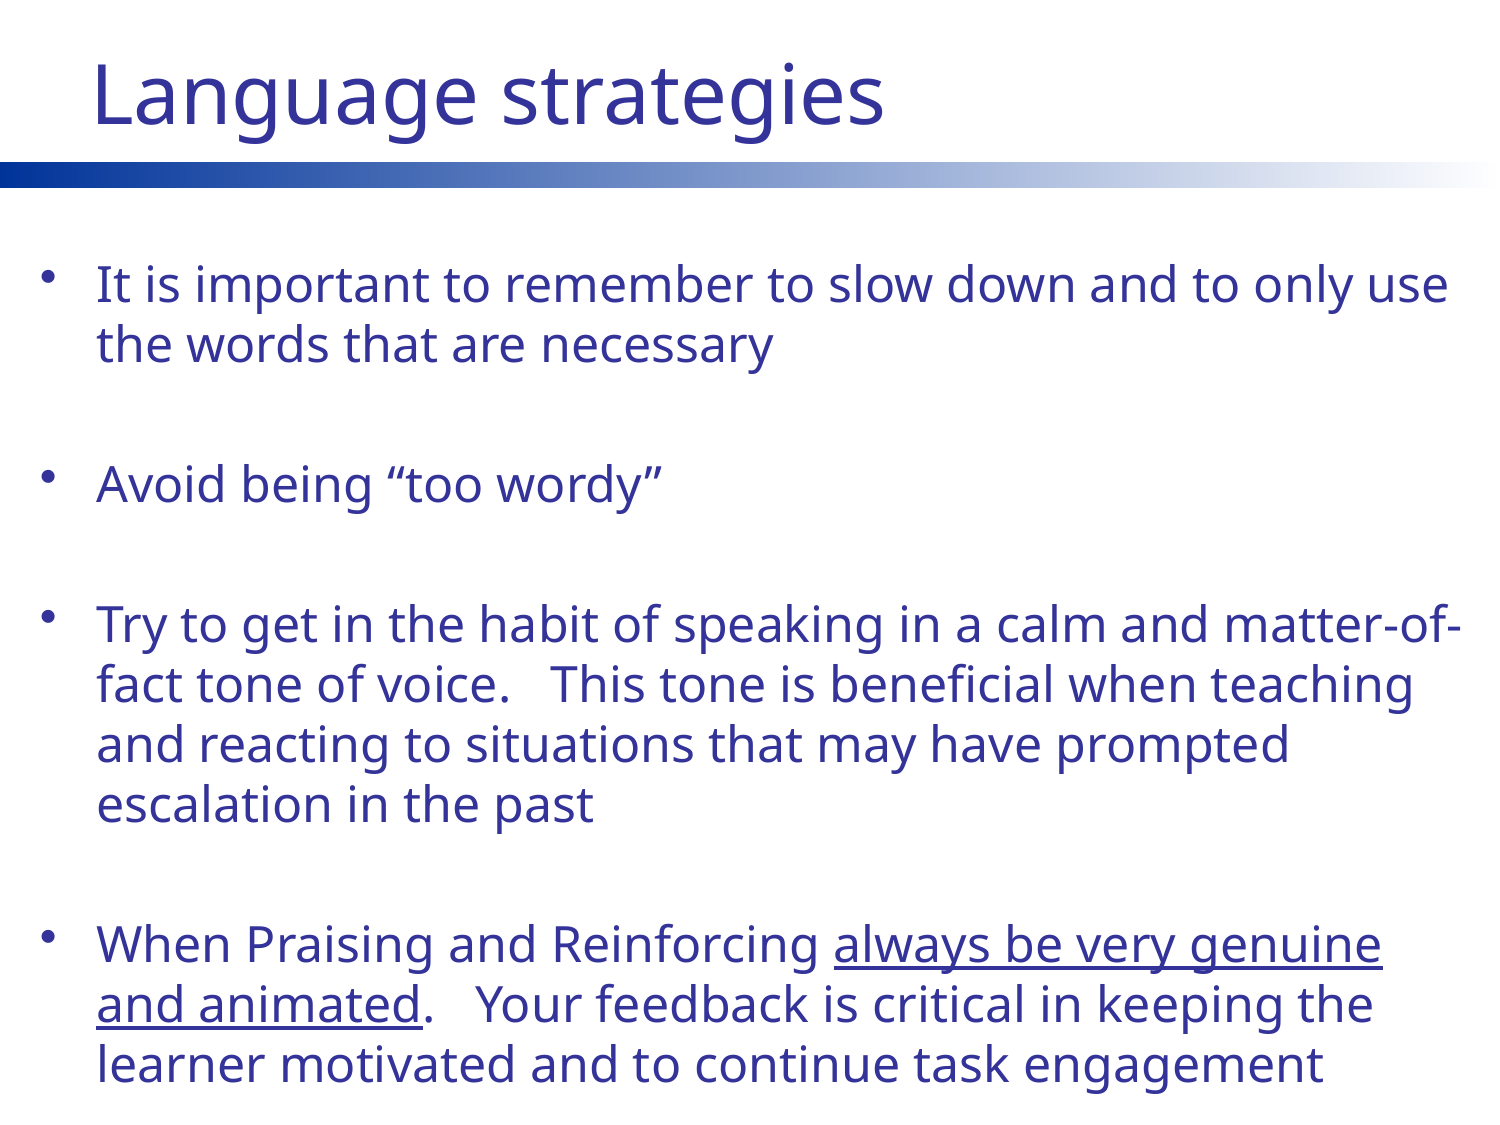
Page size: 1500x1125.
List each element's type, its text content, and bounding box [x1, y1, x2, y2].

title Language strategies [75, 45, 1425, 138]
list It is important to remember to slow down and to only use the words that are necessary Avoid being “too wordy” Try to get in the habit of speaking in a calm and matter-of-fact tone of voice. This tone is beneficial when teaching and reacting to situations that may have prompted escalation in the past When Praising and Reinforcing always be very genuine and animated. Your feedback is critical in keeping the learner motivated and to continue task engagement [24, 174, 1500, 1100]
